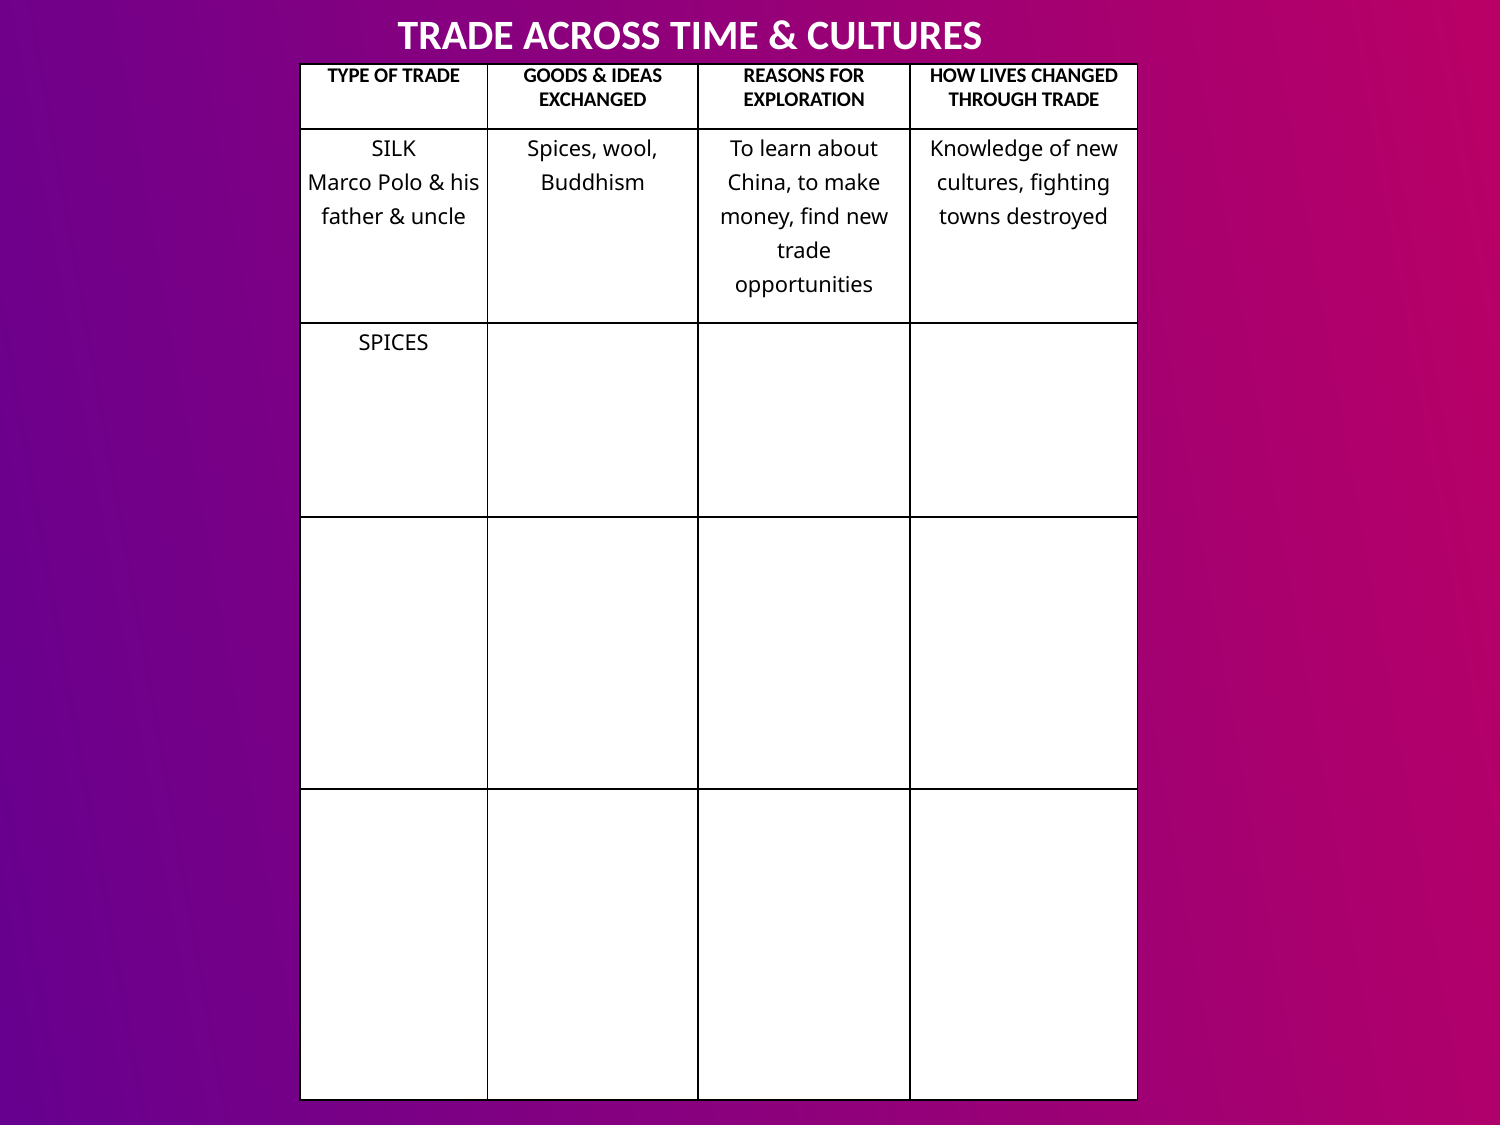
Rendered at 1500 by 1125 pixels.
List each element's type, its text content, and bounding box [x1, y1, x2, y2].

table_cell [911, 324, 1137, 516]
table_cell SPICES [301, 324, 487, 516]
table_cell Spices, wool, Buddhism [488, 130, 697, 322]
text_box TRADE ACROSS TIME & CULTURES [382, 0, 998, 63]
table_header HOW LIVES CHANGED THROUGH TRADE [911, 65, 1137, 128]
table_header TYPE OF TRADE [301, 65, 487, 128]
table_cell [301, 518, 487, 788]
table_cell To learn about China, to make money, find new trade opportunities [699, 130, 909, 322]
table_cell Knowledge of new cultures, fighting towns destroyed [911, 130, 1137, 322]
table_header REASONS FOR EXPLORATION [699, 65, 909, 128]
table_cell [699, 518, 909, 788]
table_cell [488, 324, 697, 516]
table_cell SILK Marco Polo & his father & uncle [301, 130, 487, 322]
table_cell [911, 518, 1137, 788]
table_cell [488, 790, 697, 1099]
table_cell [699, 790, 909, 1099]
table_cell [301, 790, 487, 1099]
table_header GOODS & IDEAS EXCHANGED [488, 65, 697, 128]
table_cell [488, 518, 697, 788]
table_cell [911, 790, 1137, 1099]
table_cell [699, 324, 909, 516]
